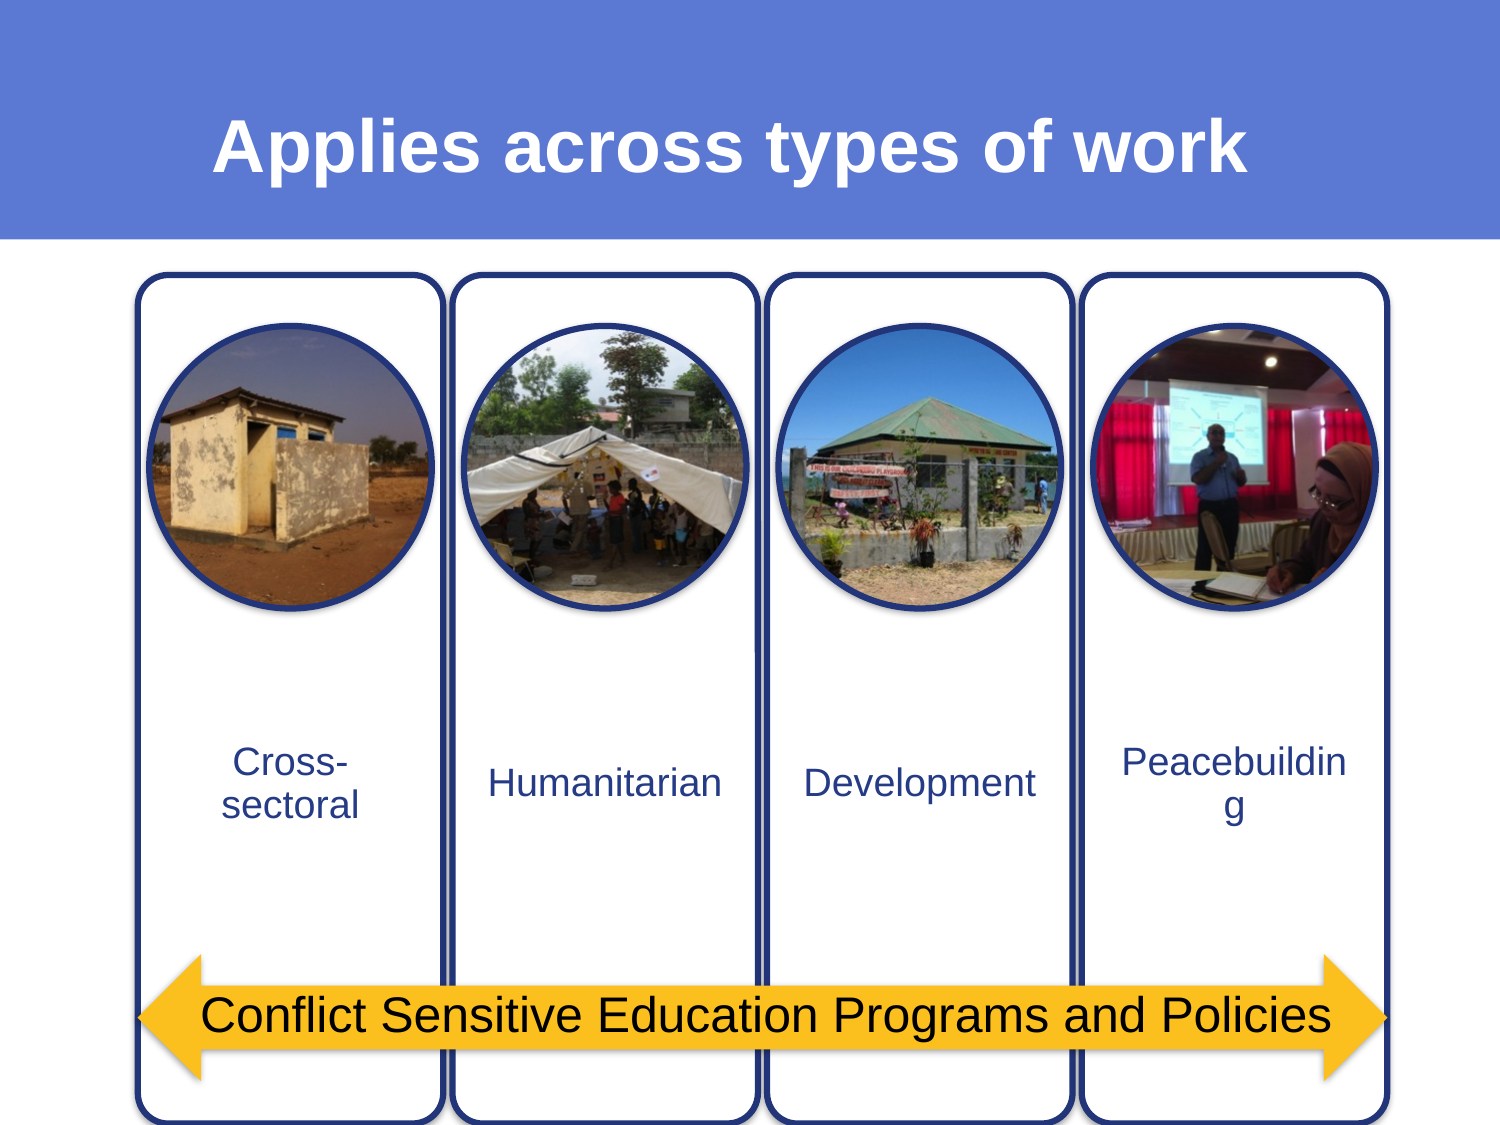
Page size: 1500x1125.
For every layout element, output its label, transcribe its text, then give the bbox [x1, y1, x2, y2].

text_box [137, 274, 1388, 1124]
title Applies across types of work [0, 99, 1462, 185]
